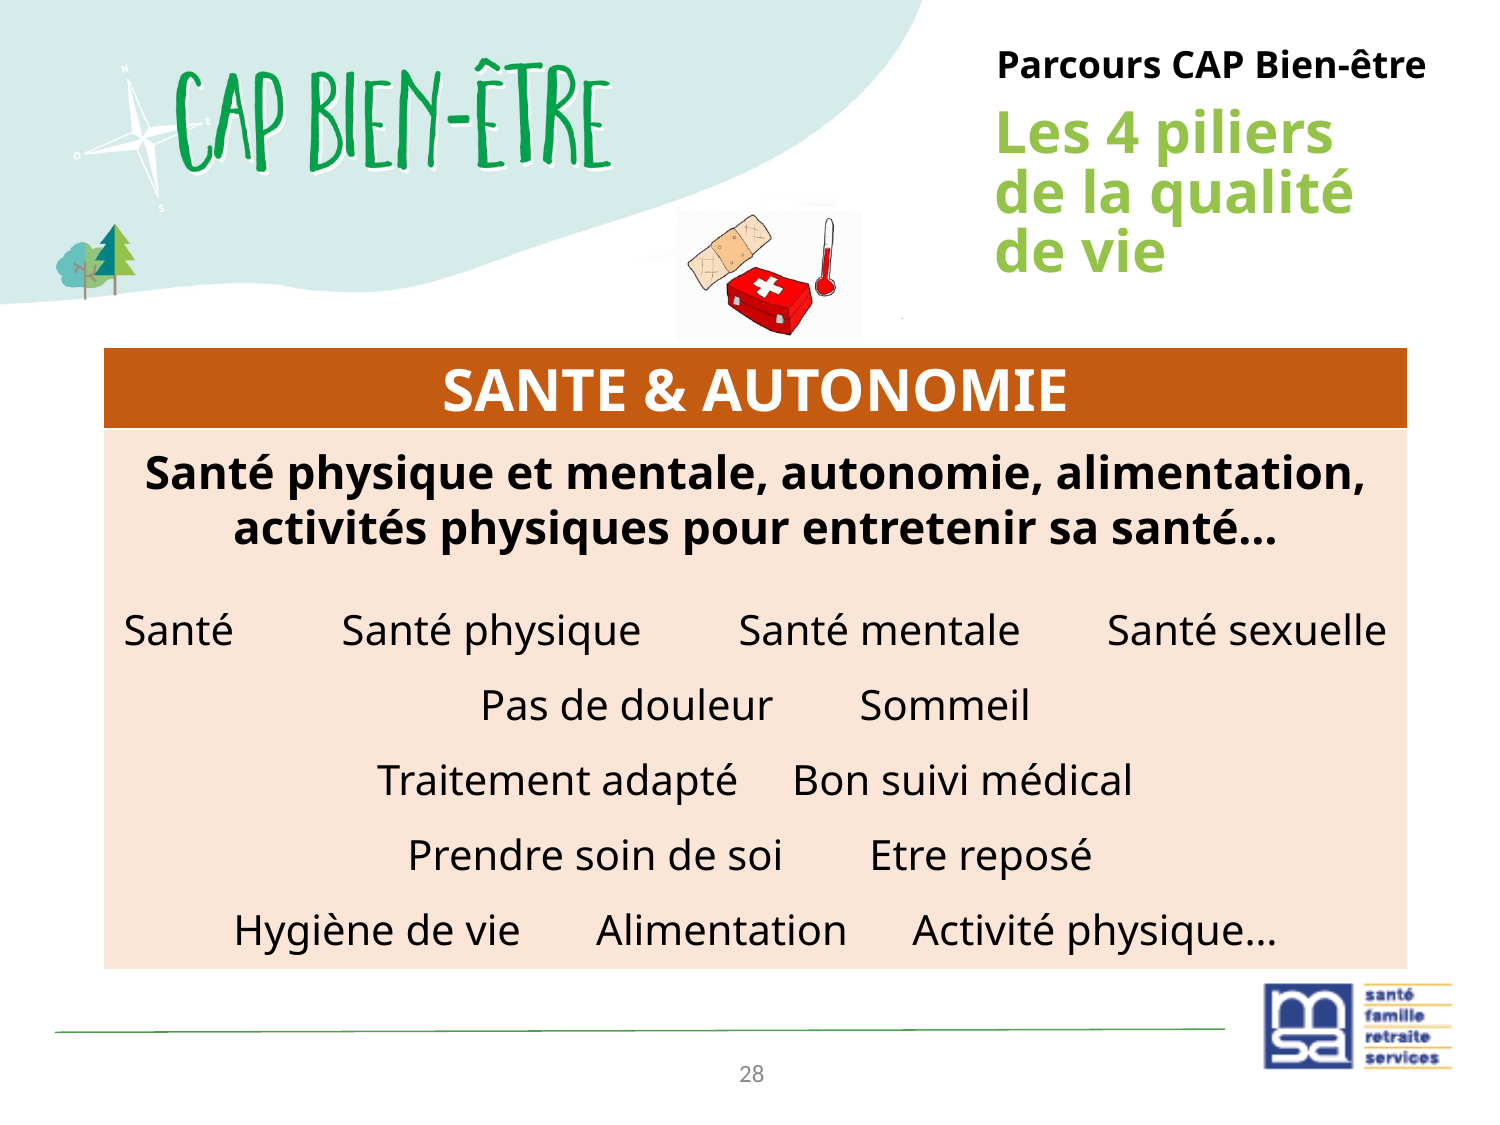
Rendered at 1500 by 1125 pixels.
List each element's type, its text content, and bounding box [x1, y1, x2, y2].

text_box Santé physique et mentale, autonomie, alimentation, activités physiques pour entretenir sa santé… Santé Santé physique Santé mentale Santé sexuelle Pas de douleur Sommeil Traitement adapté Bon suivi médical Prendre soin de soi Etre reposé Hygiène de vie Alimentation Activité physique… [103, 429, 1408, 971]
picture [0, 0, 941, 340]
slide_number – 28 [560, 1027, 1245, 1042]
text_box Les 4 piliers de la qualité de vie [961, 113, 1388, 277]
text_box SANTE & AUTONOMIE [103, 346, 1408, 429]
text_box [54, 1028, 1226, 1033]
text_box 28 [54, 1042, 1245, 1103]
text_box Parcours CAP Bien-être [968, 34, 1455, 94]
picture [1250, 929, 1476, 1125]
